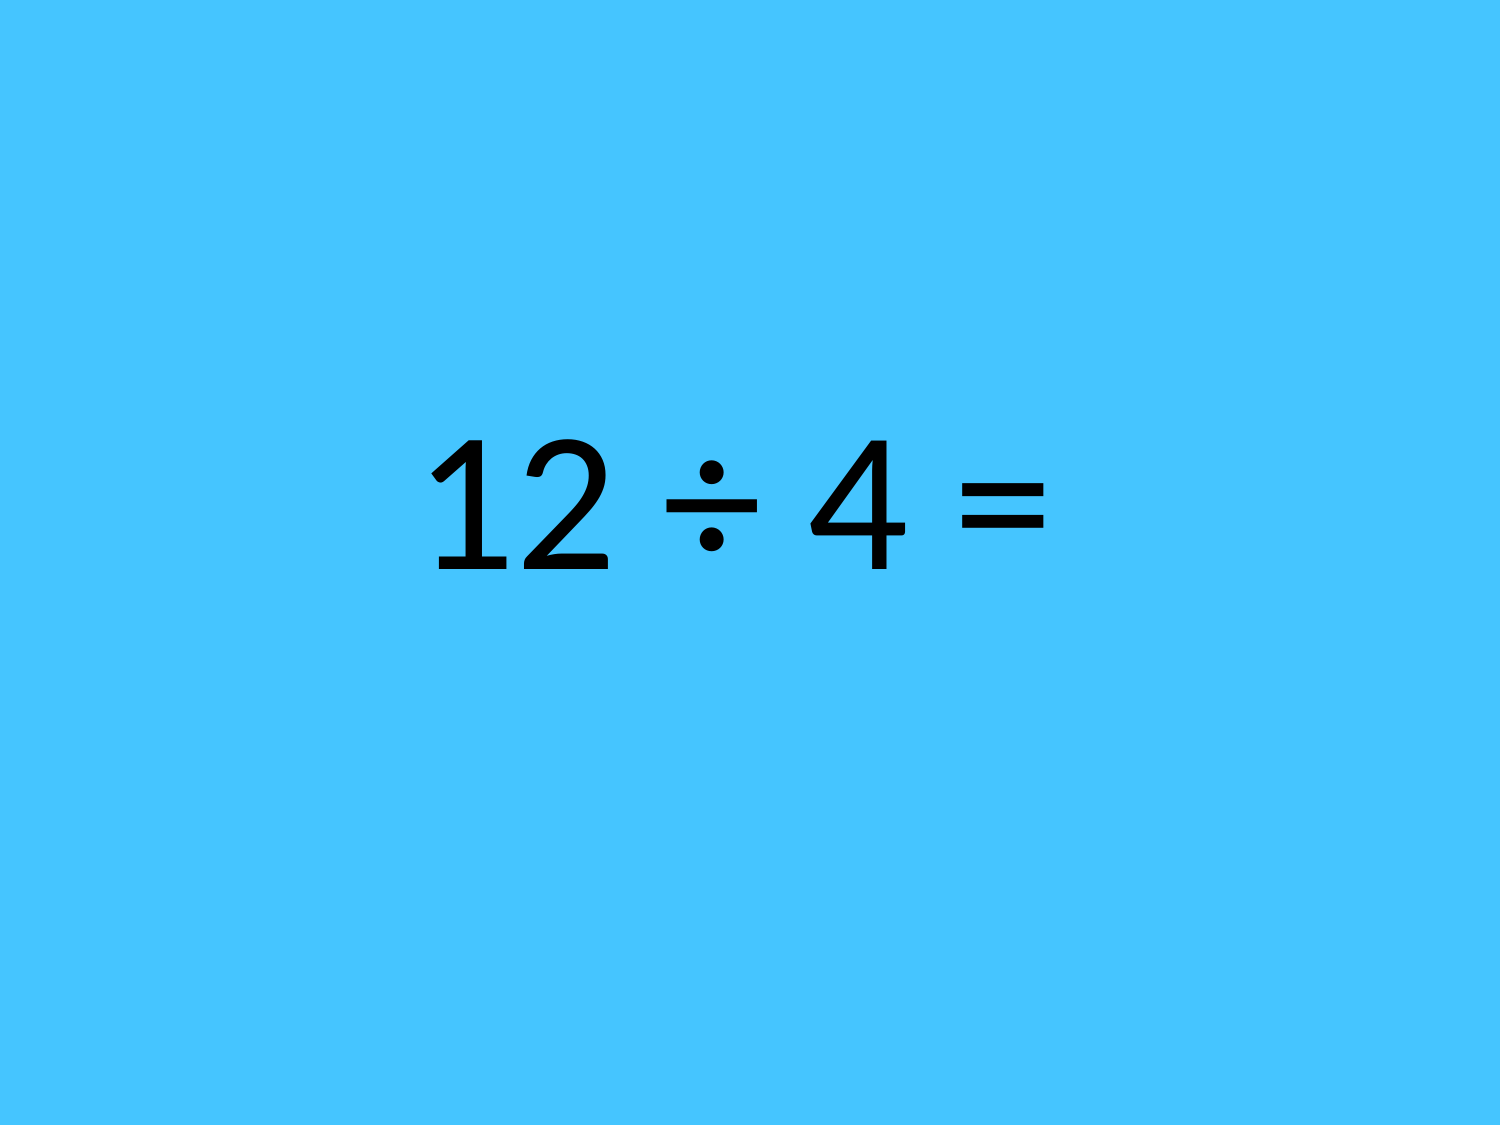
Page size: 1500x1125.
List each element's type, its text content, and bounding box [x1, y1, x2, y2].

text_box 12 ÷ 4 = [399, 362, 1138, 618]
